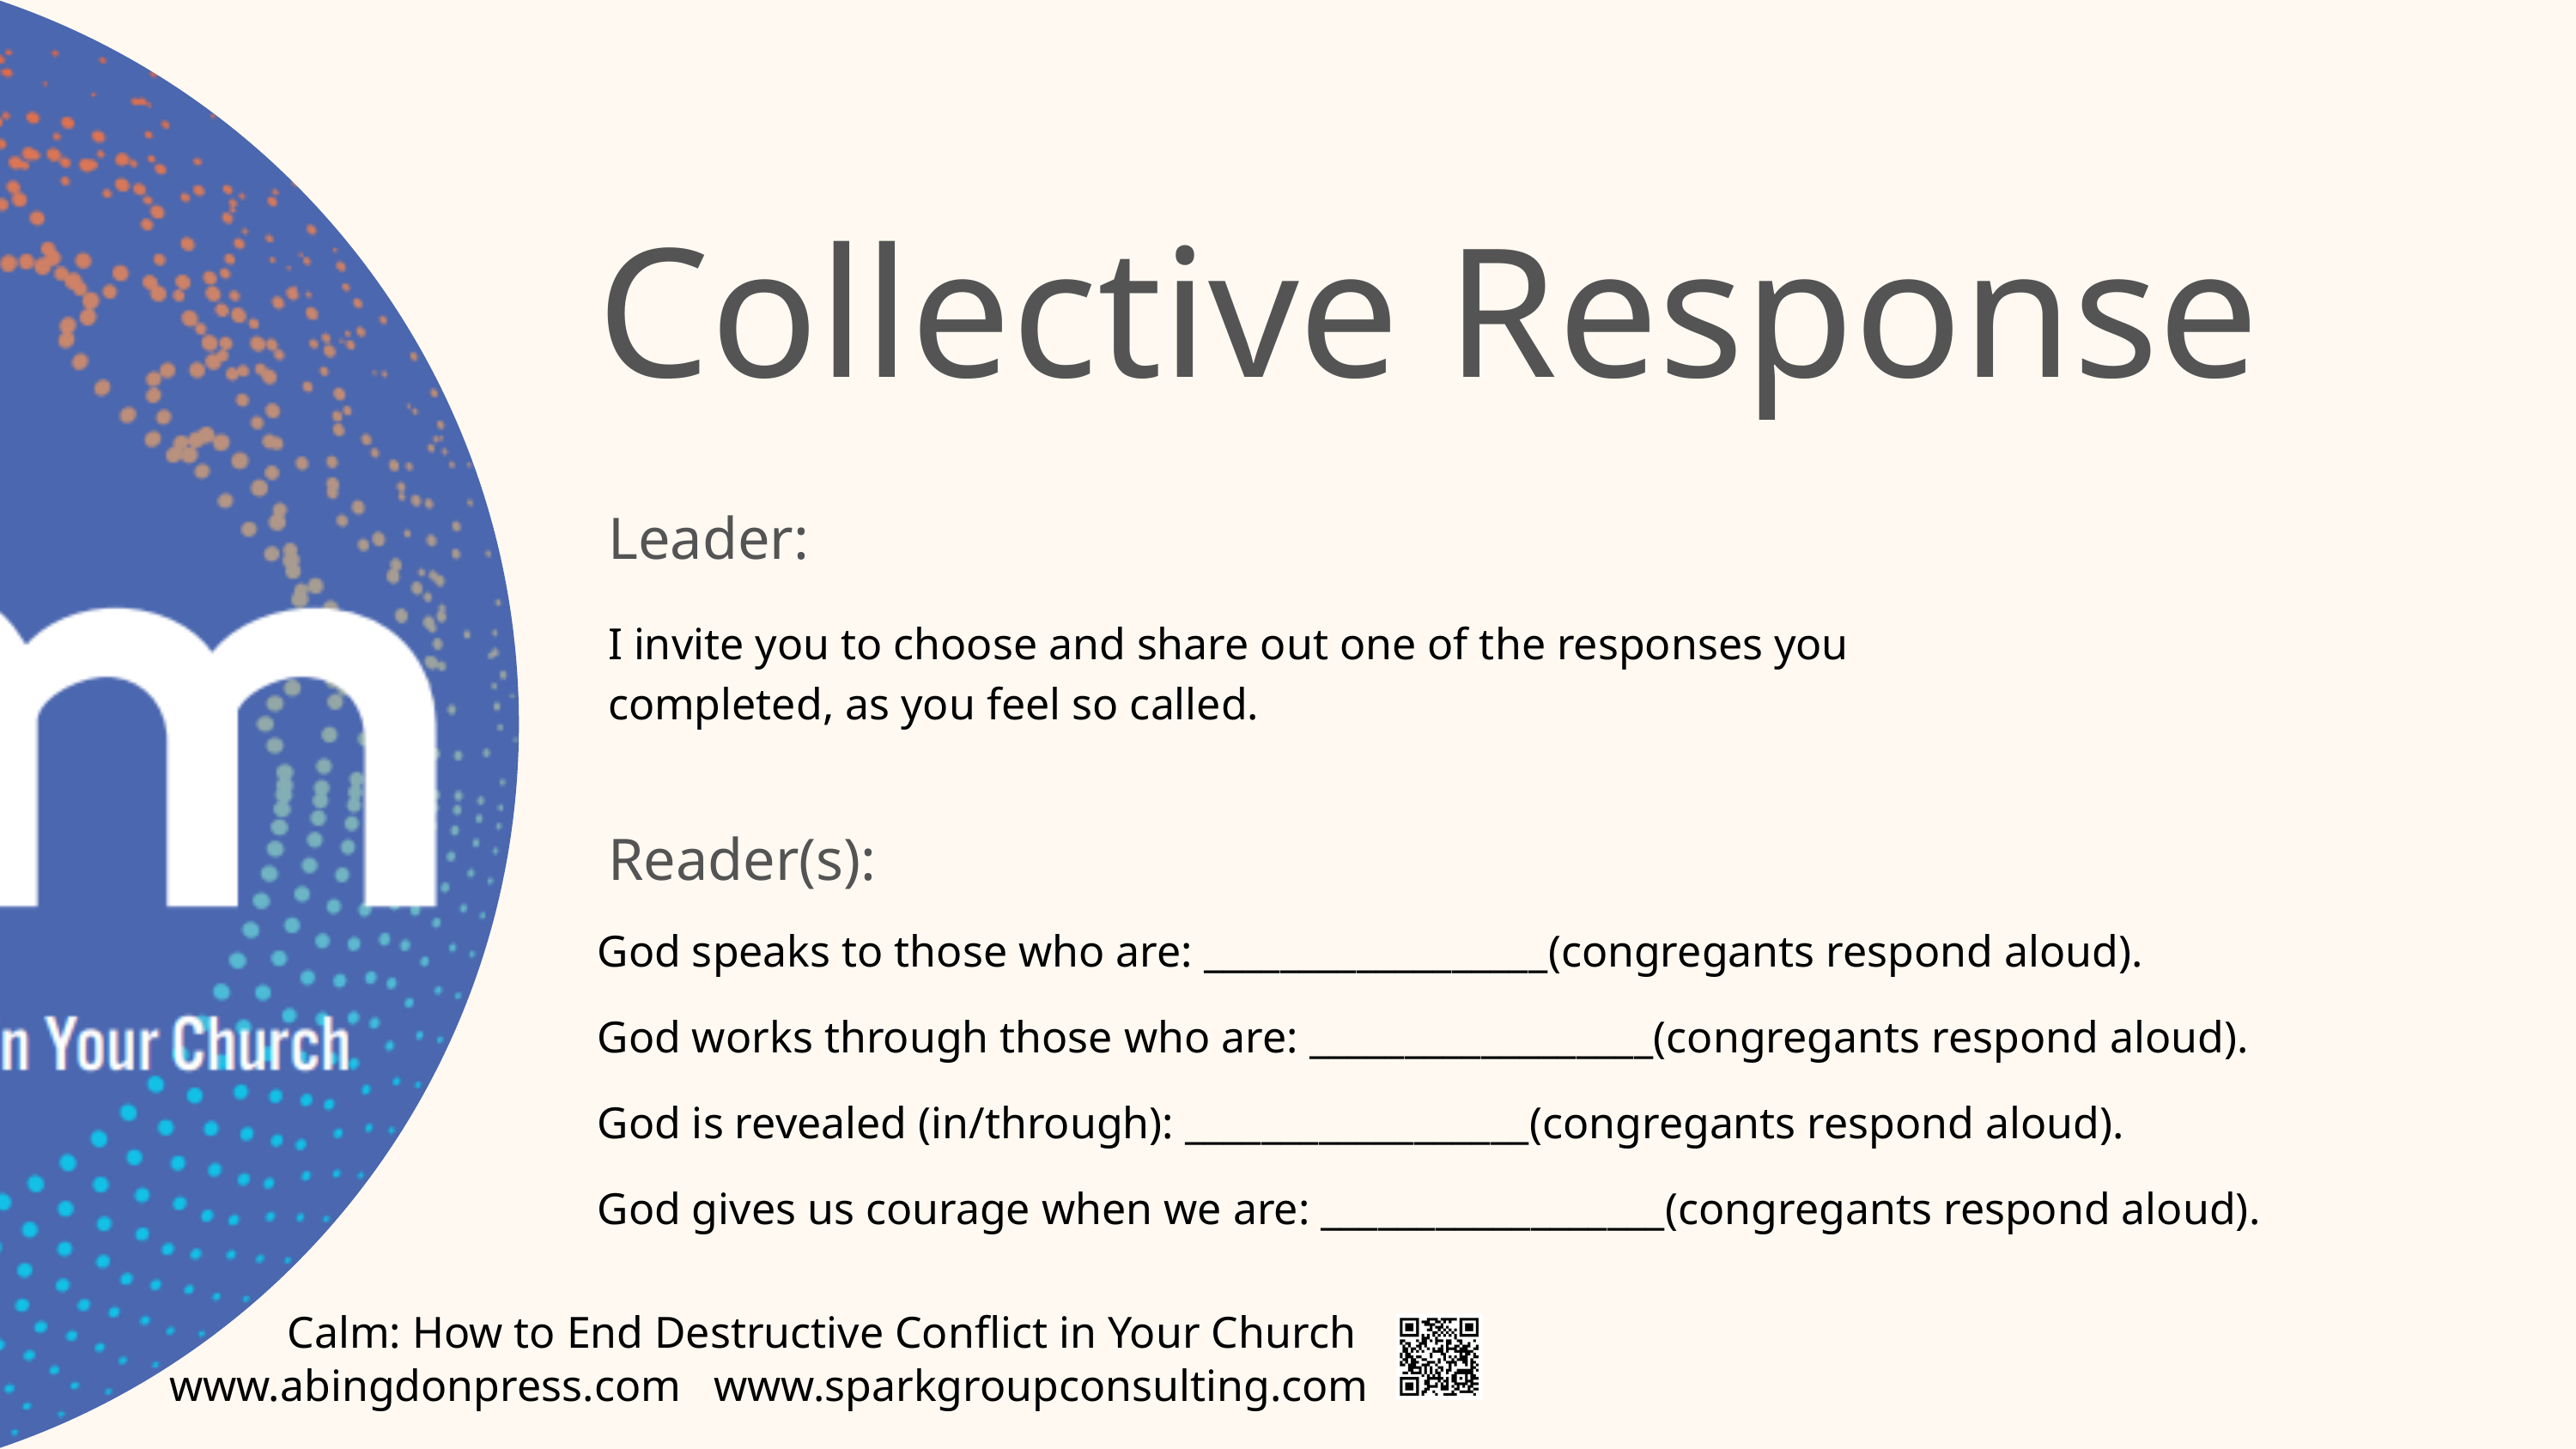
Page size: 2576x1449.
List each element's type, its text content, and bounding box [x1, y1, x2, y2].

text_box www.abingdonpress.com [524, 1357, 714, 1410]
text_box Reader(s): [608, 811, 1617, 889]
text_box Collective Response [597, 162, 2522, 414]
text_box Leader: [608, 490, 1617, 571]
text_box God speaks to those who are: __________________(congregants respond aloud). God works through those who are: __________________(congregants respond aloud). God is revealed (in/through): __________________(congregants respond aloud). God gives us courage when we are: __________________(congregants respond aloud). [597, 889, 2432, 1234]
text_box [0, 0, 519, 1449]
text_box I invite you to choose and share out one of the responses you completed, as you feel so called. [608, 608, 2442, 729]
text_box Calm: How to End Destructive Conflict in Your Church [524, 1296, 1475, 1357]
text_box [1418, 1313, 1483, 1400]
text_box www.sparkgroupconsulting.com [714, 1357, 1418, 1410]
